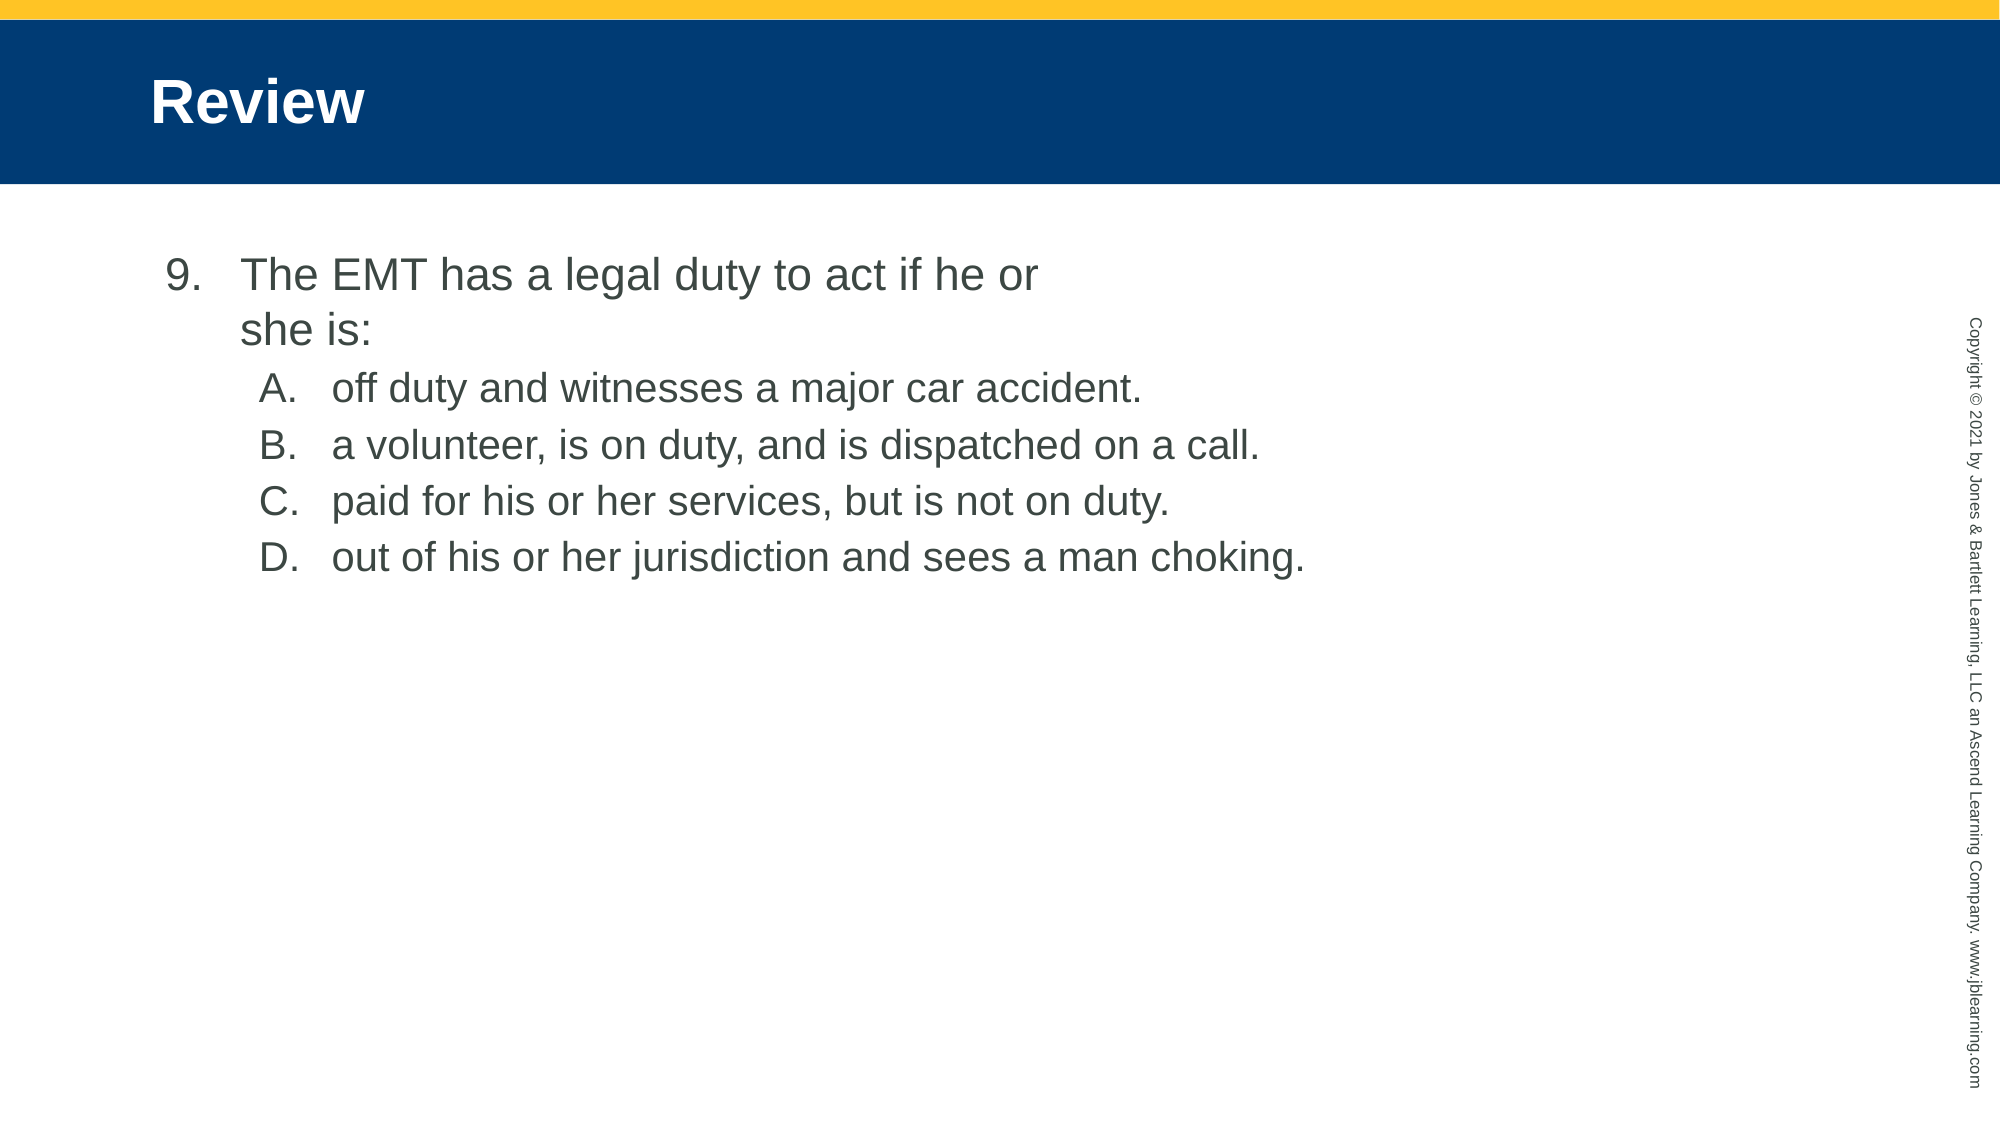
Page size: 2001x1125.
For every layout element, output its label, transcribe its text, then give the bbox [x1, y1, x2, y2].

title Review [0, 19, 2000, 185]
list The EMT has a legal duty to act if he or she is: off duty and witnesses a major car accident. a volunteer, is on duty, and is dispatched on a call. paid for his or her services, but is not on duty. out of his or her jurisdiction and sees a man choking. [150, 237, 1850, 1025]
